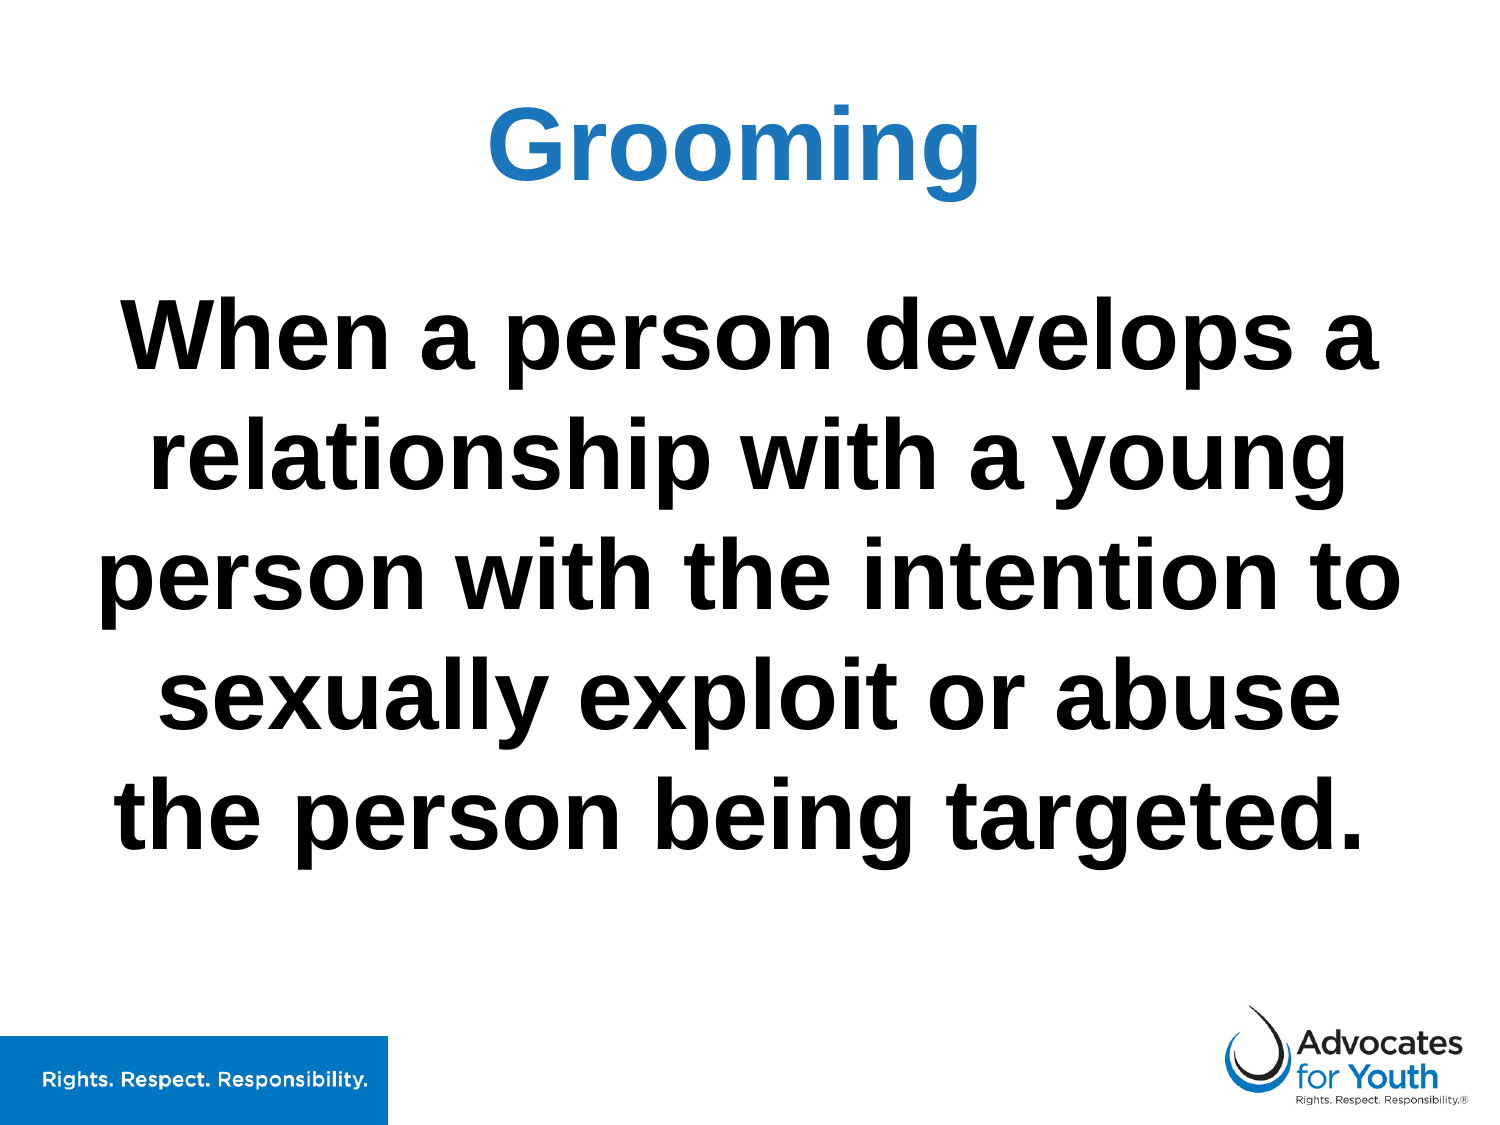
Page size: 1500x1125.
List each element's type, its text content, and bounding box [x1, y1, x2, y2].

picture [1199, 990, 1500, 1125]
list When a person develops a relationship with a young person with the intention to sexually exploit or abuse the person being targeted. [75, 262, 1425, 1005]
title Grooming [75, 45, 1425, 233]
picture [0, 1036, 388, 1125]
